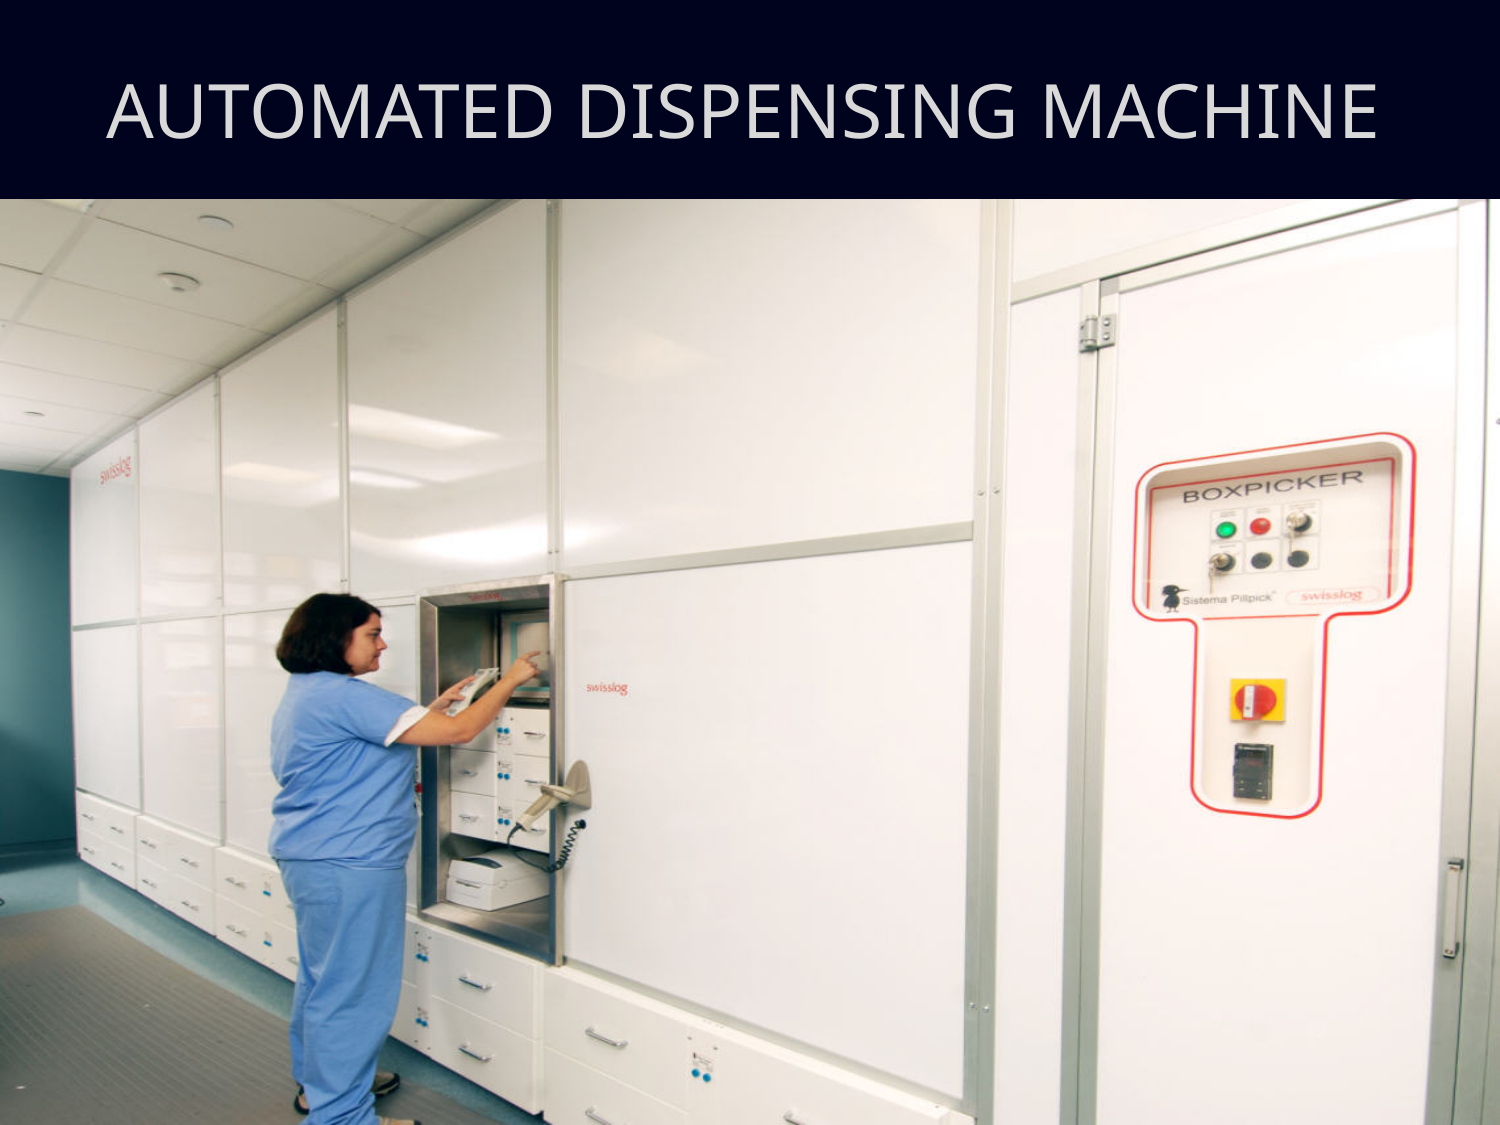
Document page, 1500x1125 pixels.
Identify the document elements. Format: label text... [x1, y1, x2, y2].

text_box Automated Dispensing Machine [37, 50, 1450, 168]
picture [0, 199, 1500, 1125]
